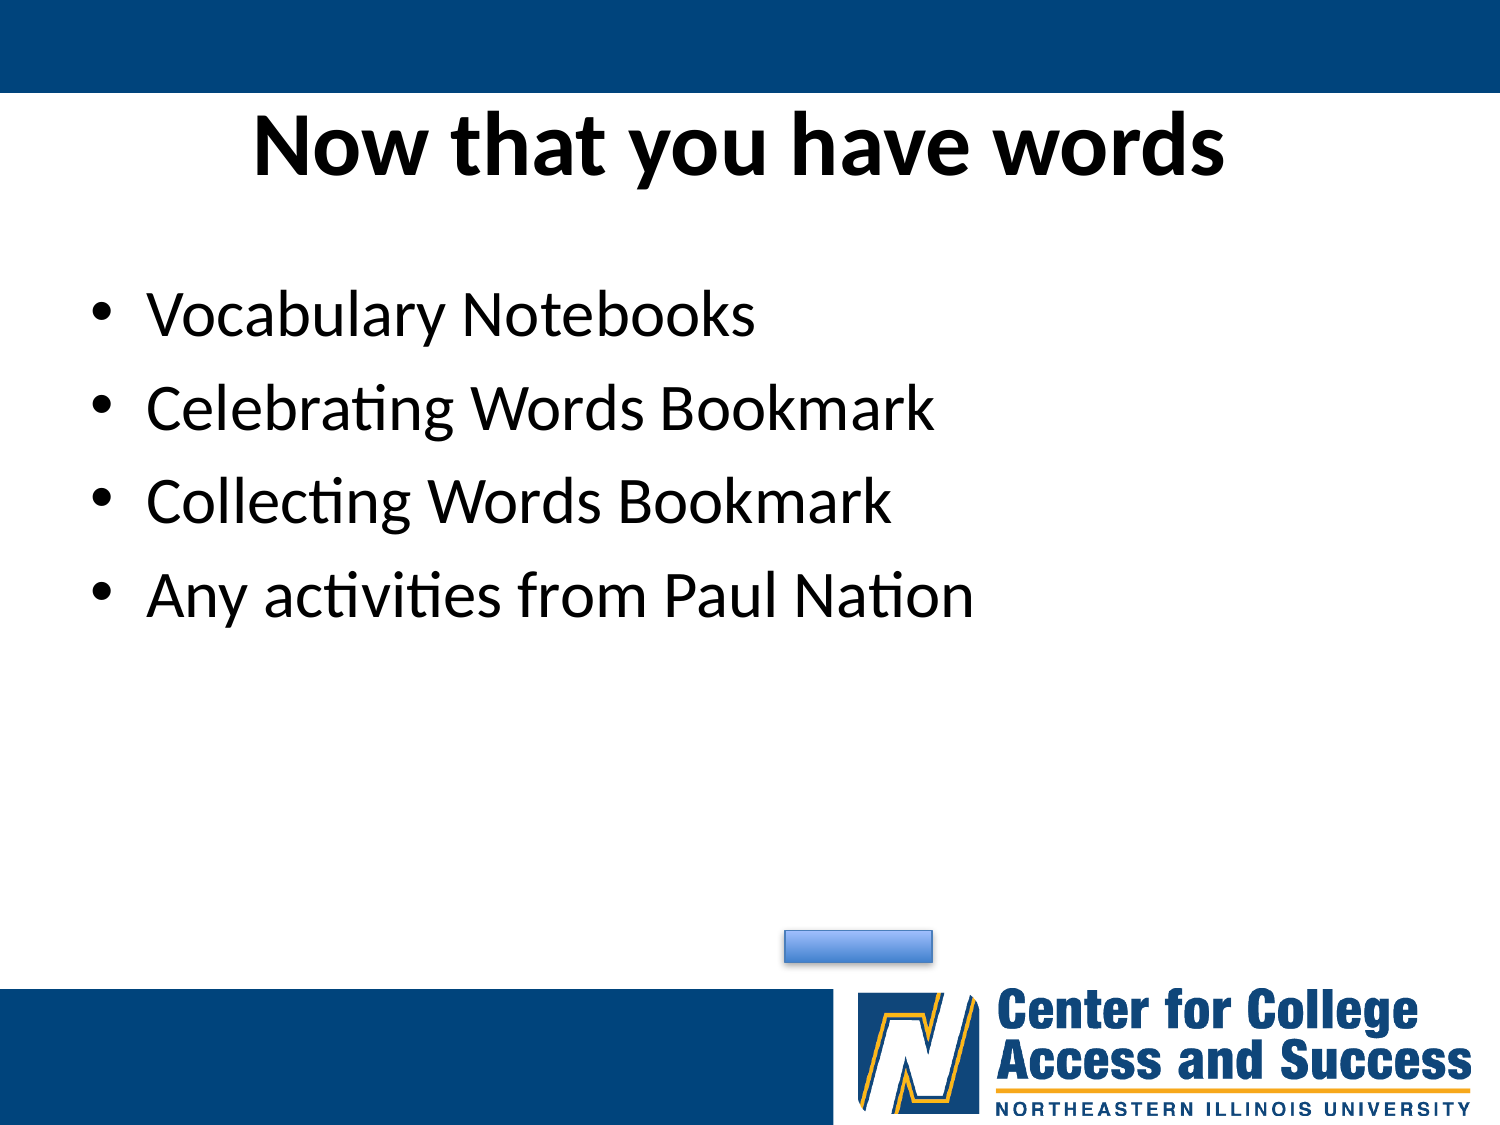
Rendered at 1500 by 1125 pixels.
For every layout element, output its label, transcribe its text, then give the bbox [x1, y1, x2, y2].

picture [0, 0, 1500, 93]
title Now that you have words [75, 102, 1425, 233]
picture [0, 989, 834, 1125]
text_box [784, 930, 933, 963]
list Vocabulary Notebooks Celebrating Words Bookmark Collecting Words Bookmark Any activities from Paul Nation [75, 262, 1425, 1005]
picture [858, 988, 1471, 1116]
